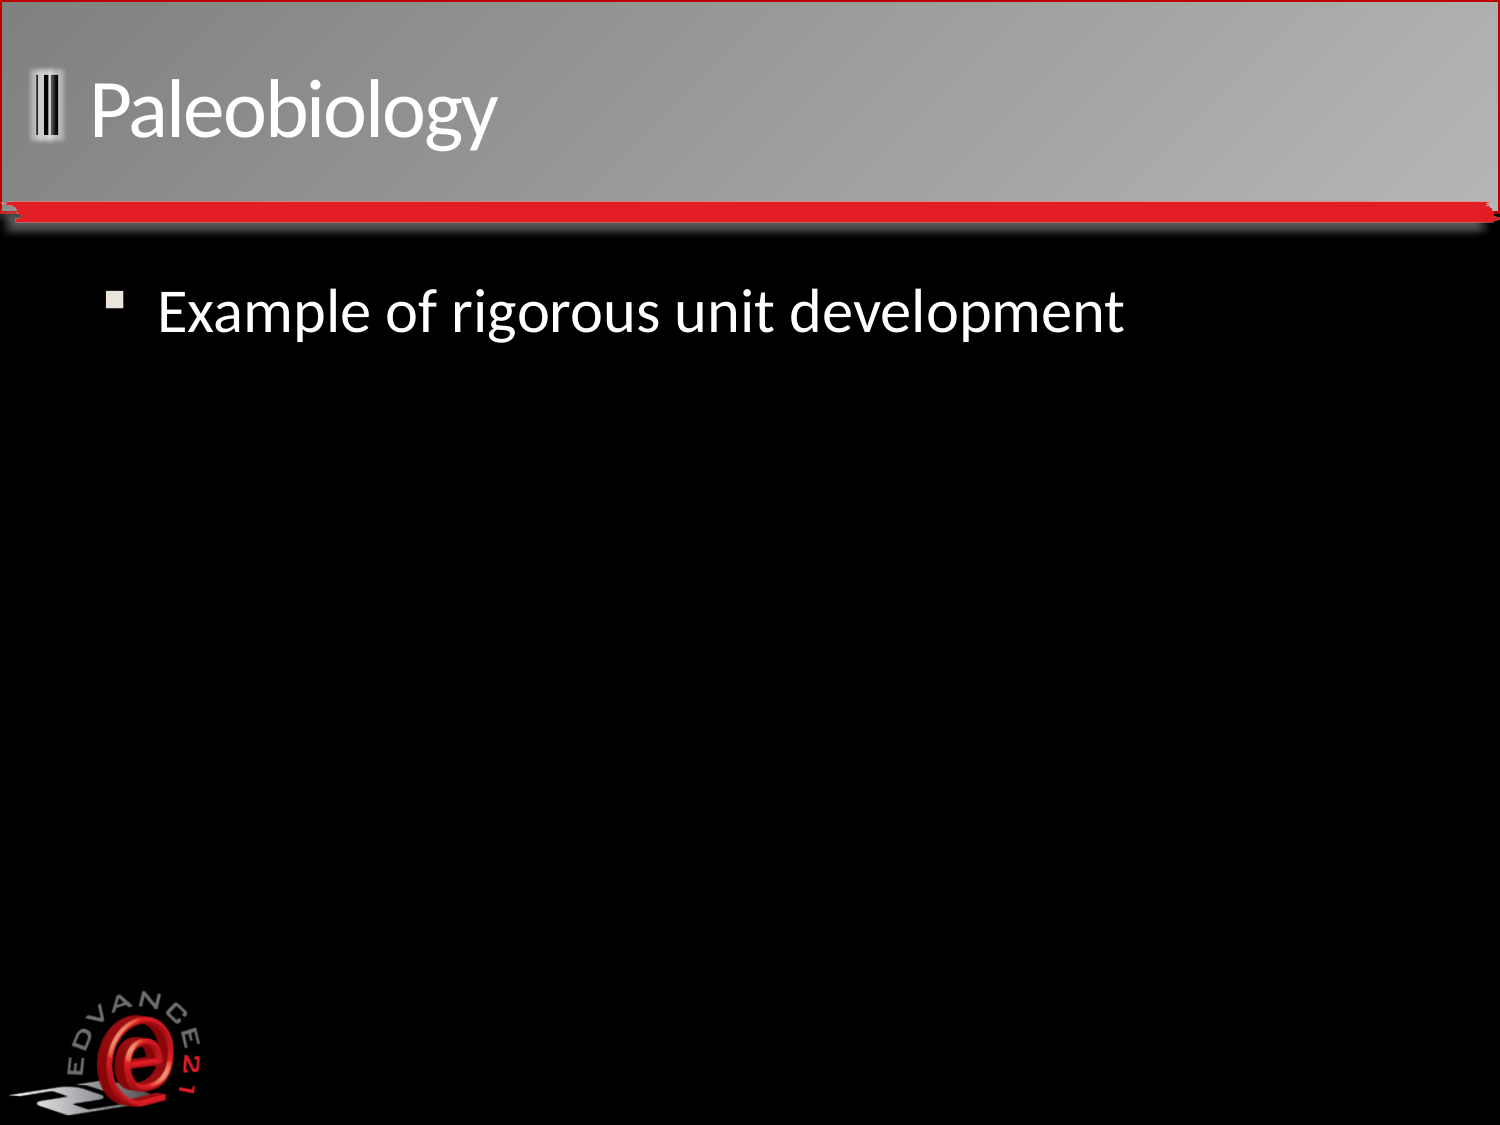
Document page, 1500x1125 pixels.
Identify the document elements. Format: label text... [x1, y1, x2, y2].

picture [0, 983, 225, 1125]
list Example of rigorous unit development [75, 262, 1425, 1043]
picture [0, 199, 1500, 225]
title Paleobiology [75, 46, 1425, 188]
